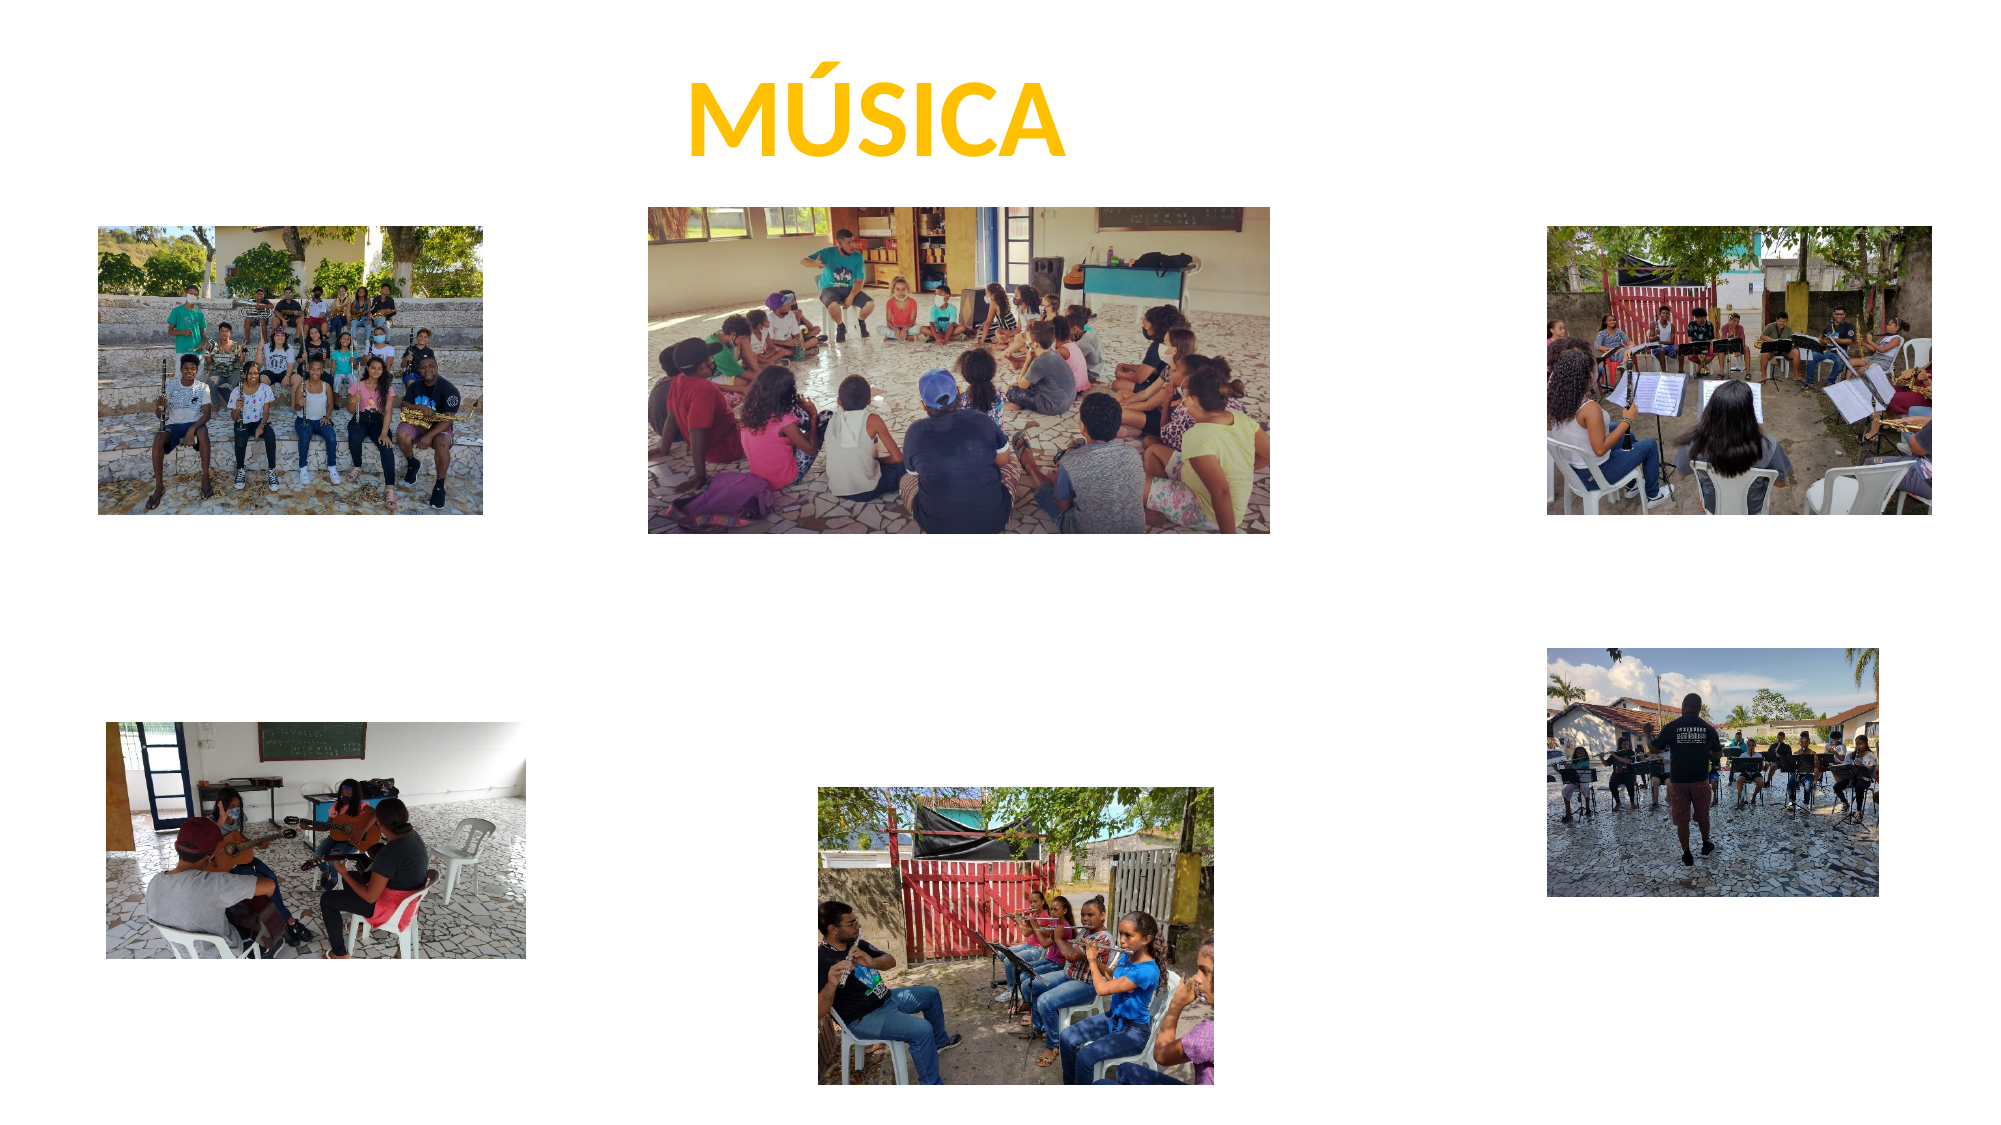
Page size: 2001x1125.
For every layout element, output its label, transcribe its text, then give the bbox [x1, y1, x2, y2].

picture [106, 722, 526, 959]
text_box MÚSICA [538, 36, 1214, 187]
picture [98, 226, 483, 515]
picture [1547, 648, 1879, 897]
picture [1547, 226, 1932, 515]
picture [648, 207, 1270, 534]
picture [818, 787, 1214, 1085]
